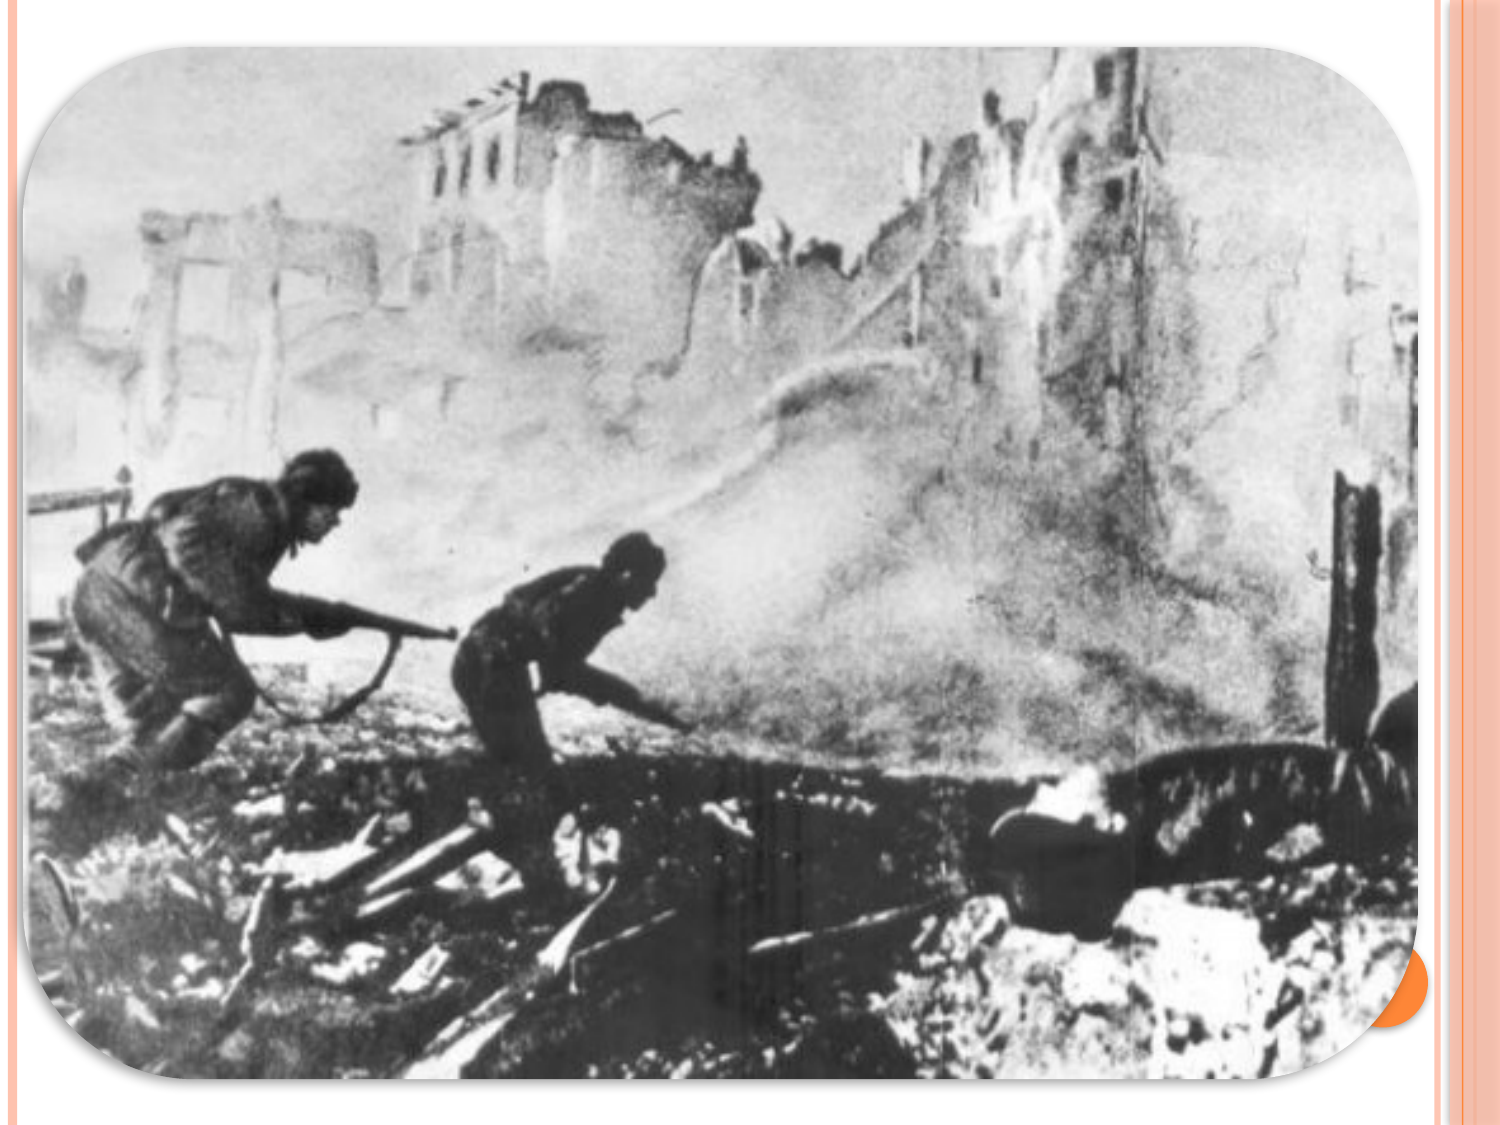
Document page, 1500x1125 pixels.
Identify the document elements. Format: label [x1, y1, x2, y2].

picture [22, 46, 1419, 1080]
